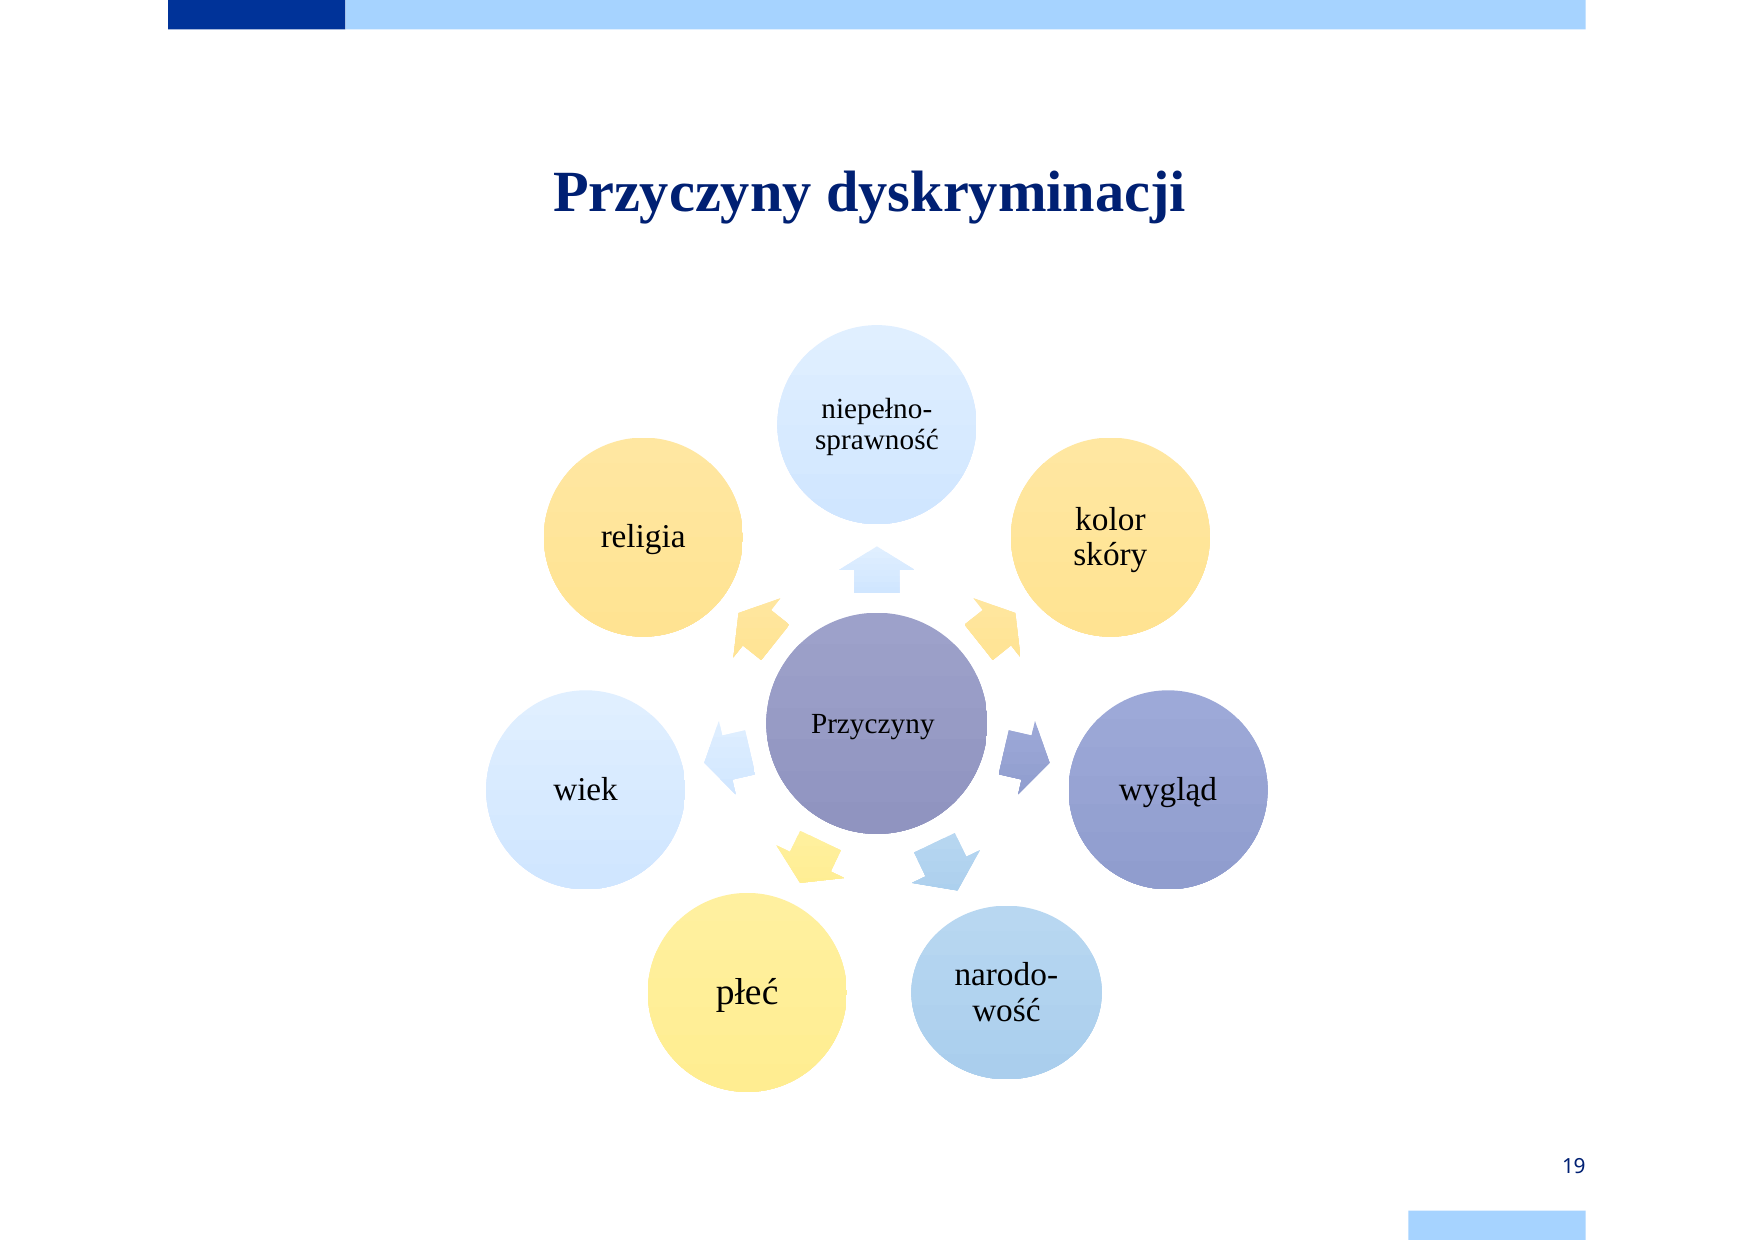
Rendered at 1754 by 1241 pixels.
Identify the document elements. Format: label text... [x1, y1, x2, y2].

slide_number 19 [1408, 1151, 1586, 1182]
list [168, 324, 1586, 1093]
title Przyczyny dyskryminacji [168, 147, 1586, 324]
